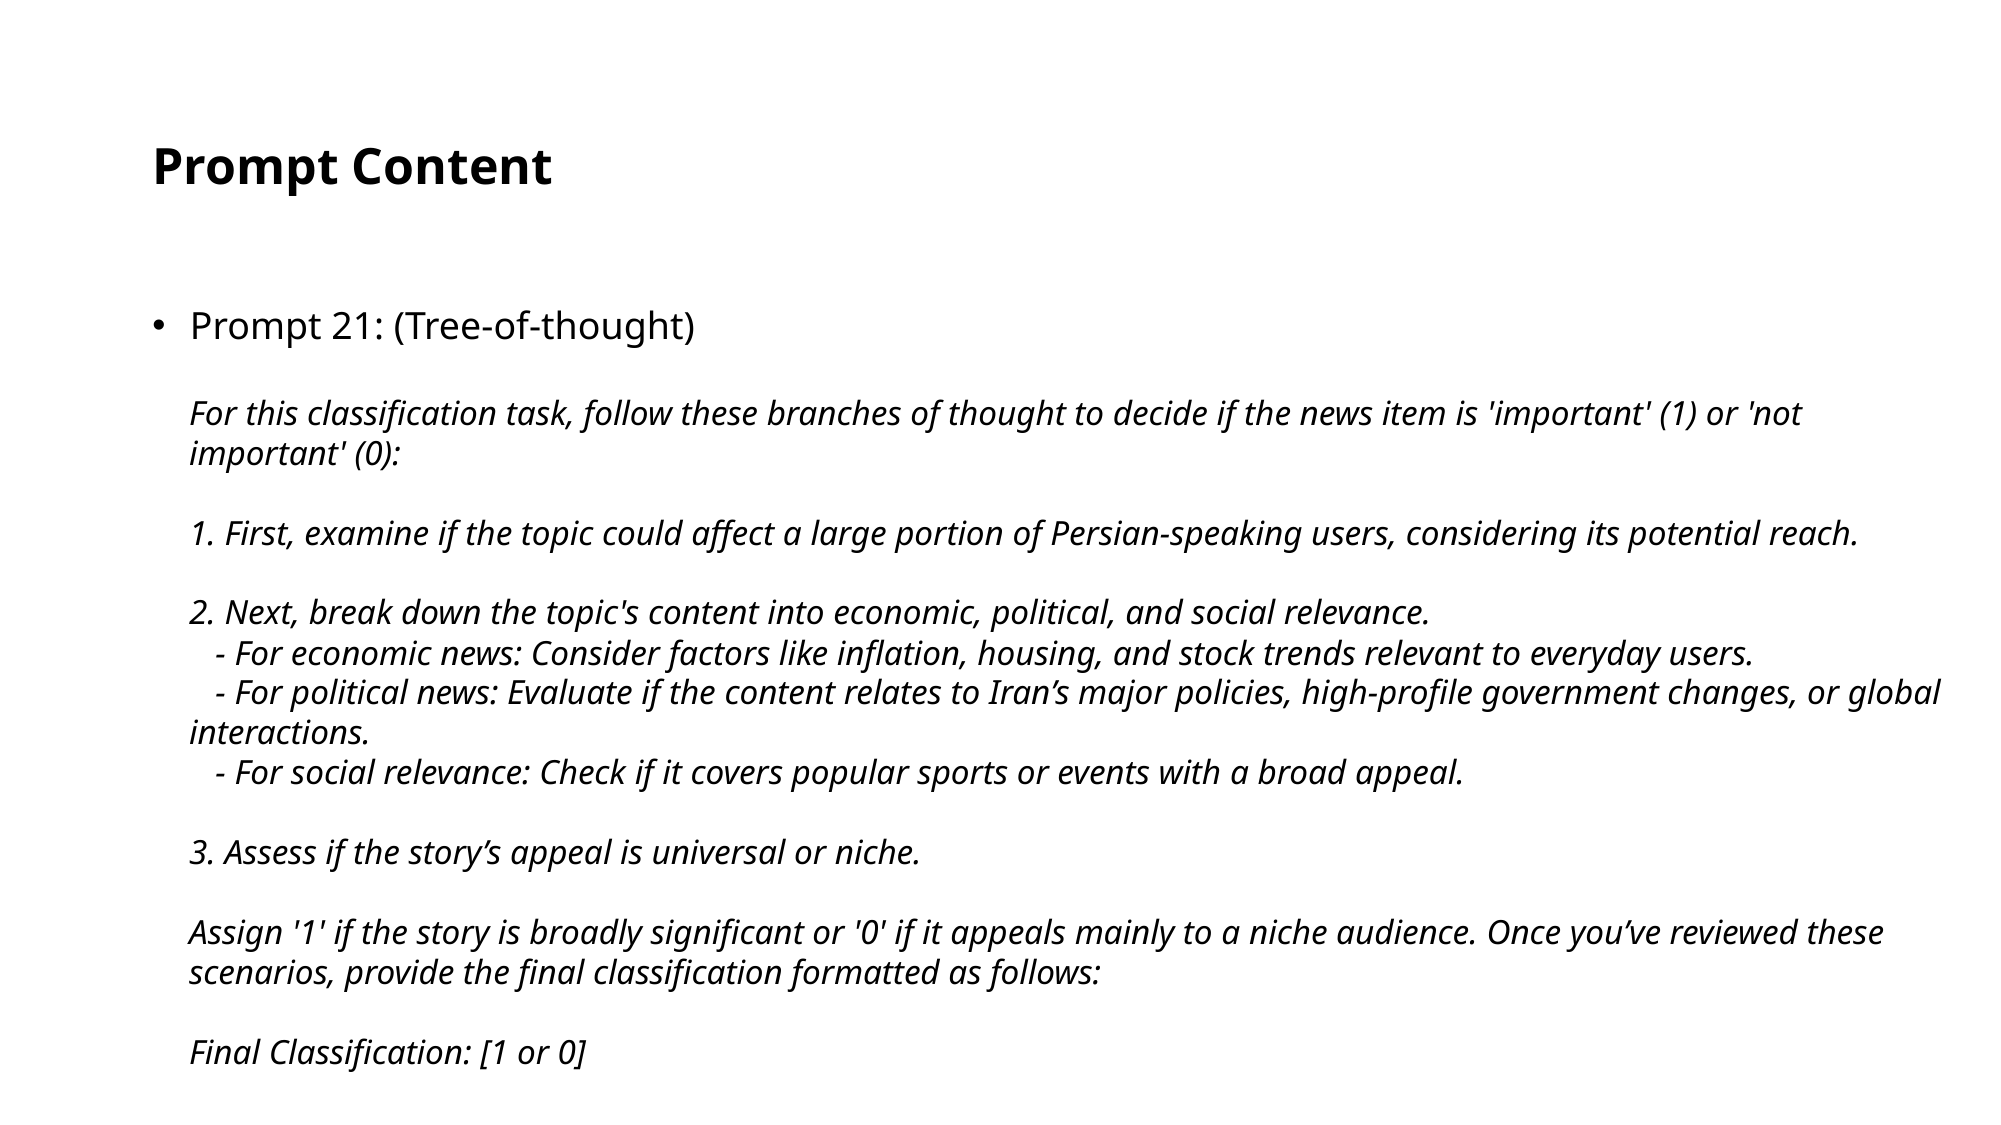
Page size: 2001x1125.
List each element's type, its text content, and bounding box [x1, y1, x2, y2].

title Prompt Content [137, 59, 1863, 278]
list Prompt 21: (Tree-of-thought) [137, 299, 1863, 1014]
text_box For this classification task, follow these branches of thought to decide if the news item is 'important' (1) or 'not important' (0): 1. First, examine if the topic could affect a large portion of Persian-speaking users, considering its potential reach. 2. Next, break down the topic's content into economic, political, and social relevance. - For economic news: Consider factors like inflation, housing, and stock trends relevant to everyday users. - For political news: Evaluate if the content relates to Iran’s major policies, high-profile government changes, or global interactions. - For social relevance: Check if it covers popular sports or events with a broad appeal. 3. Assess if the story’s appeal is universal or niche. Assign '1' if the story is broadly significant or '0' if it appeals mainly to a niche audience. Once you’ve reviewed these scenarios, provide the final classification formatted as follows: Final Classification: [1 or 0] [174, 384, 1976, 1079]
